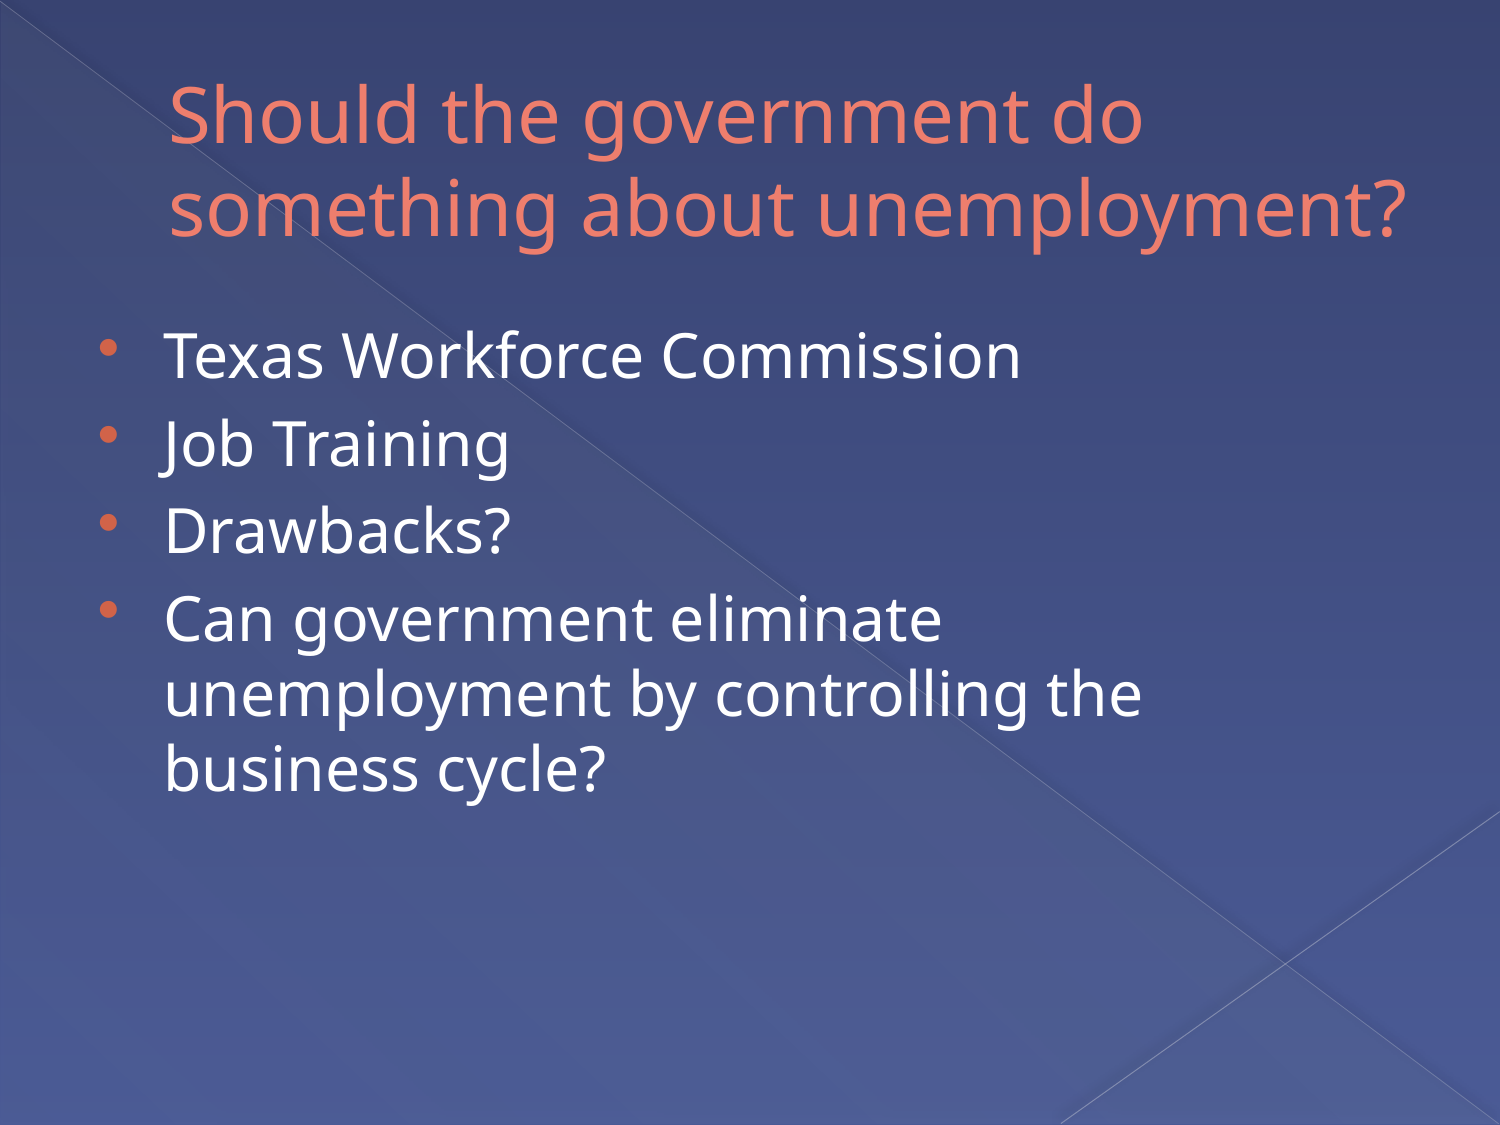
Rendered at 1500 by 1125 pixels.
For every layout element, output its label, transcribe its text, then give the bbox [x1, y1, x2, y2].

list Texas Workforce Commission Job Training Drawbacks? Can government eliminate unemployment by controlling the business cycle? [75, 308, 1425, 1059]
title Should the government do something about unemployment? [75, 43, 1425, 274]
